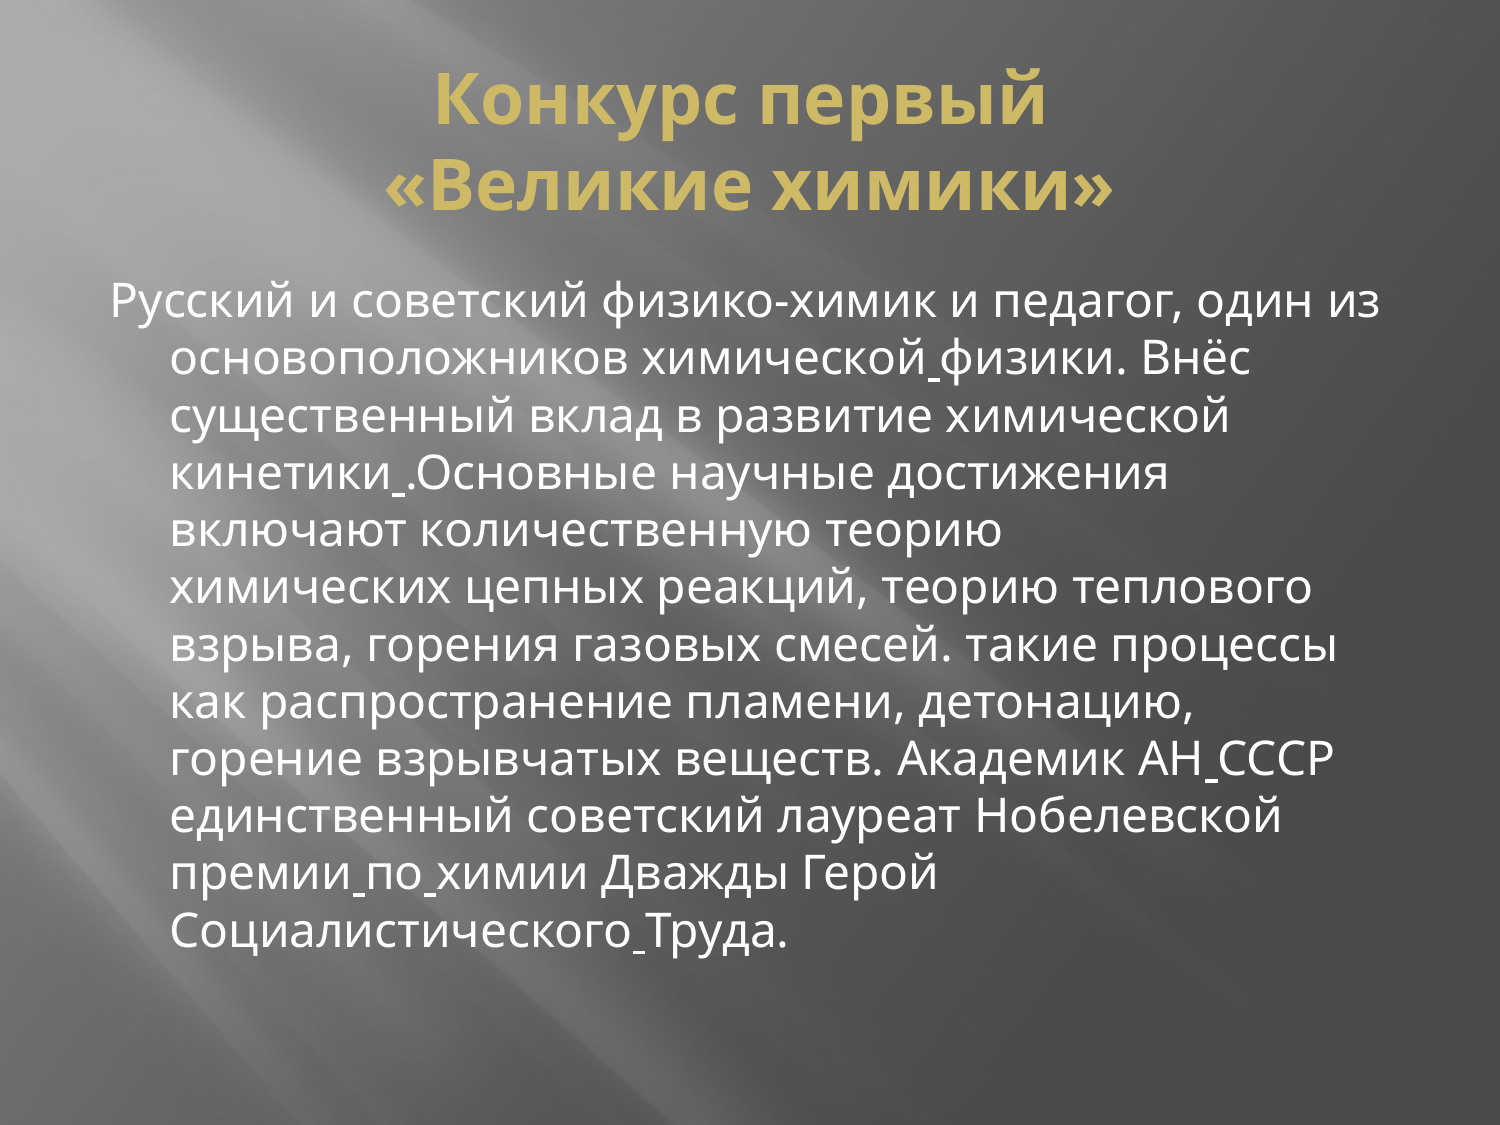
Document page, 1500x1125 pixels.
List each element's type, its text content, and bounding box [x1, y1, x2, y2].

list Русский и советский физико-химик и педагог, один из основоположников химической физики. Внёс существенный вклад в развитие химической кинетики .Основные научные достижения включают количественную теорию химических цепных реакций, теорию теплового взрыва, горения газовых смесей. такие процессы как распространение пламени, детонацию, горение взрывчатых веществ. Академик АН СССР единственный советский лауреат Нобелевской премии по химии Дважды Герой Социалистического Труда. [75, 262, 1425, 1035]
title Конкурс первый «Великие химики» [75, 45, 1425, 233]
